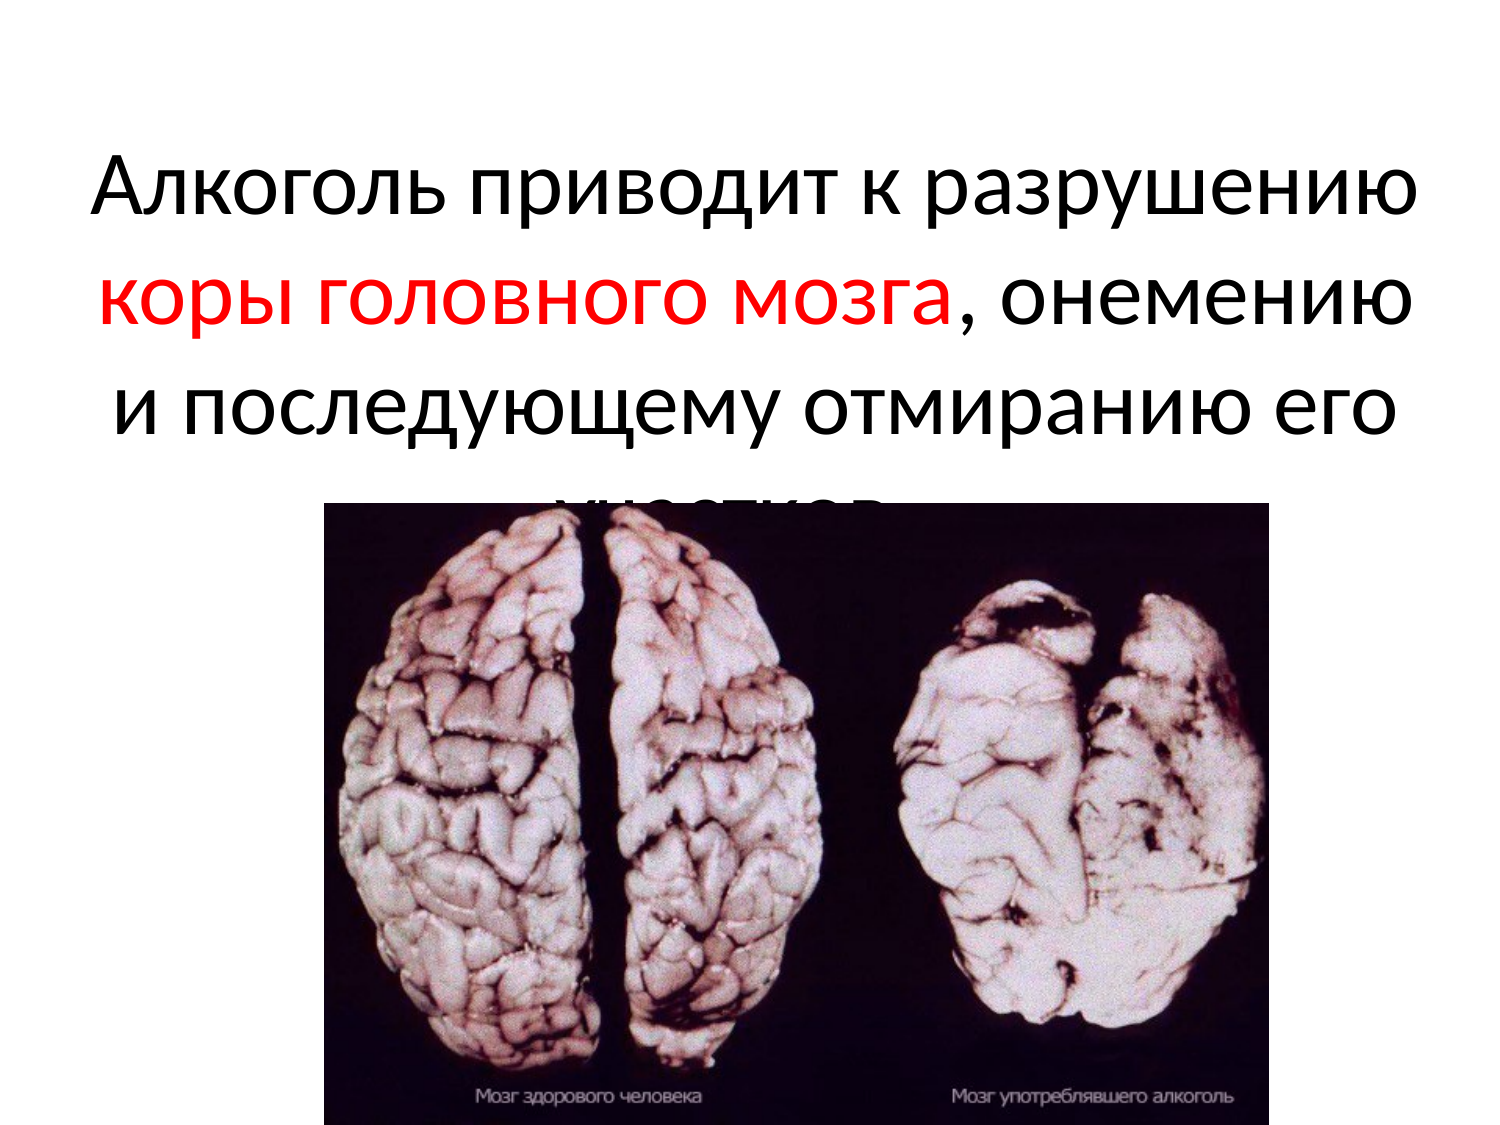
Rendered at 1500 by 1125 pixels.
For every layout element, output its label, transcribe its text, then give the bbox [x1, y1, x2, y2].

title Алкоголь приводит к разрушению коры головного мозга, онемению и последующему отмиранию его участков. [53, 42, 1459, 1083]
picture [324, 502, 1269, 1125]
